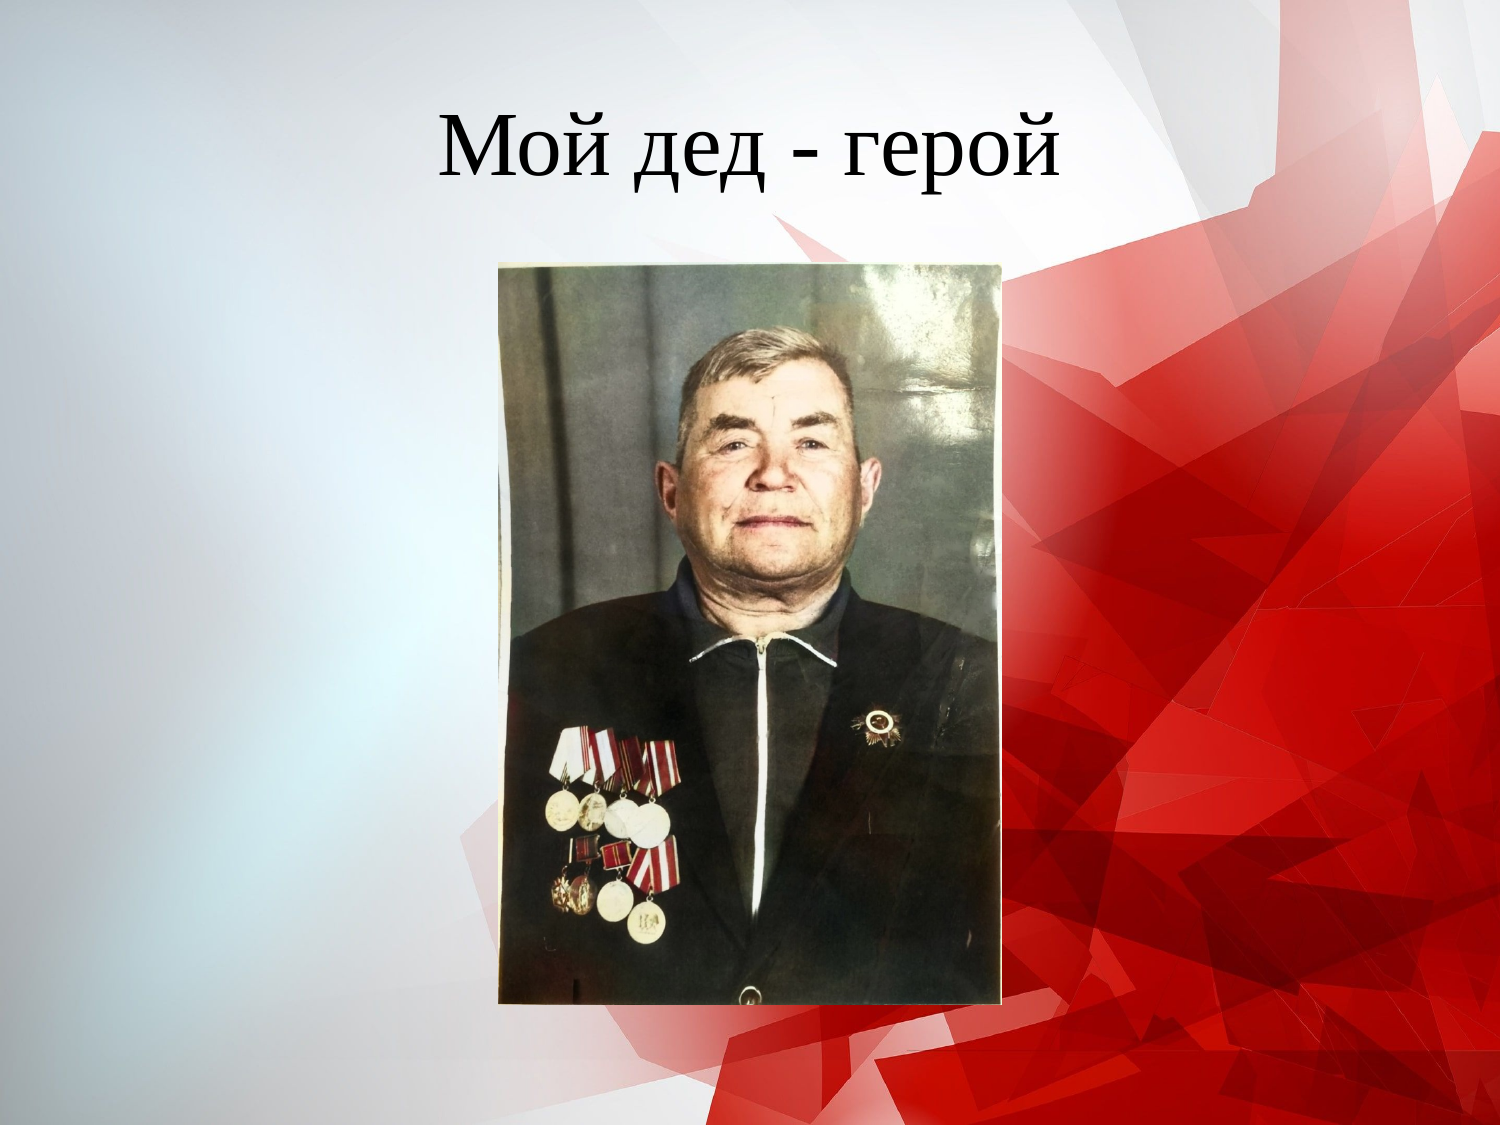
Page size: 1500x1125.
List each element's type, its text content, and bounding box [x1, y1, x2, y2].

picture [0, 0, 1500, 1125]
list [498, 262, 1002, 1006]
title Мой дед - герой [75, 45, 1425, 233]
